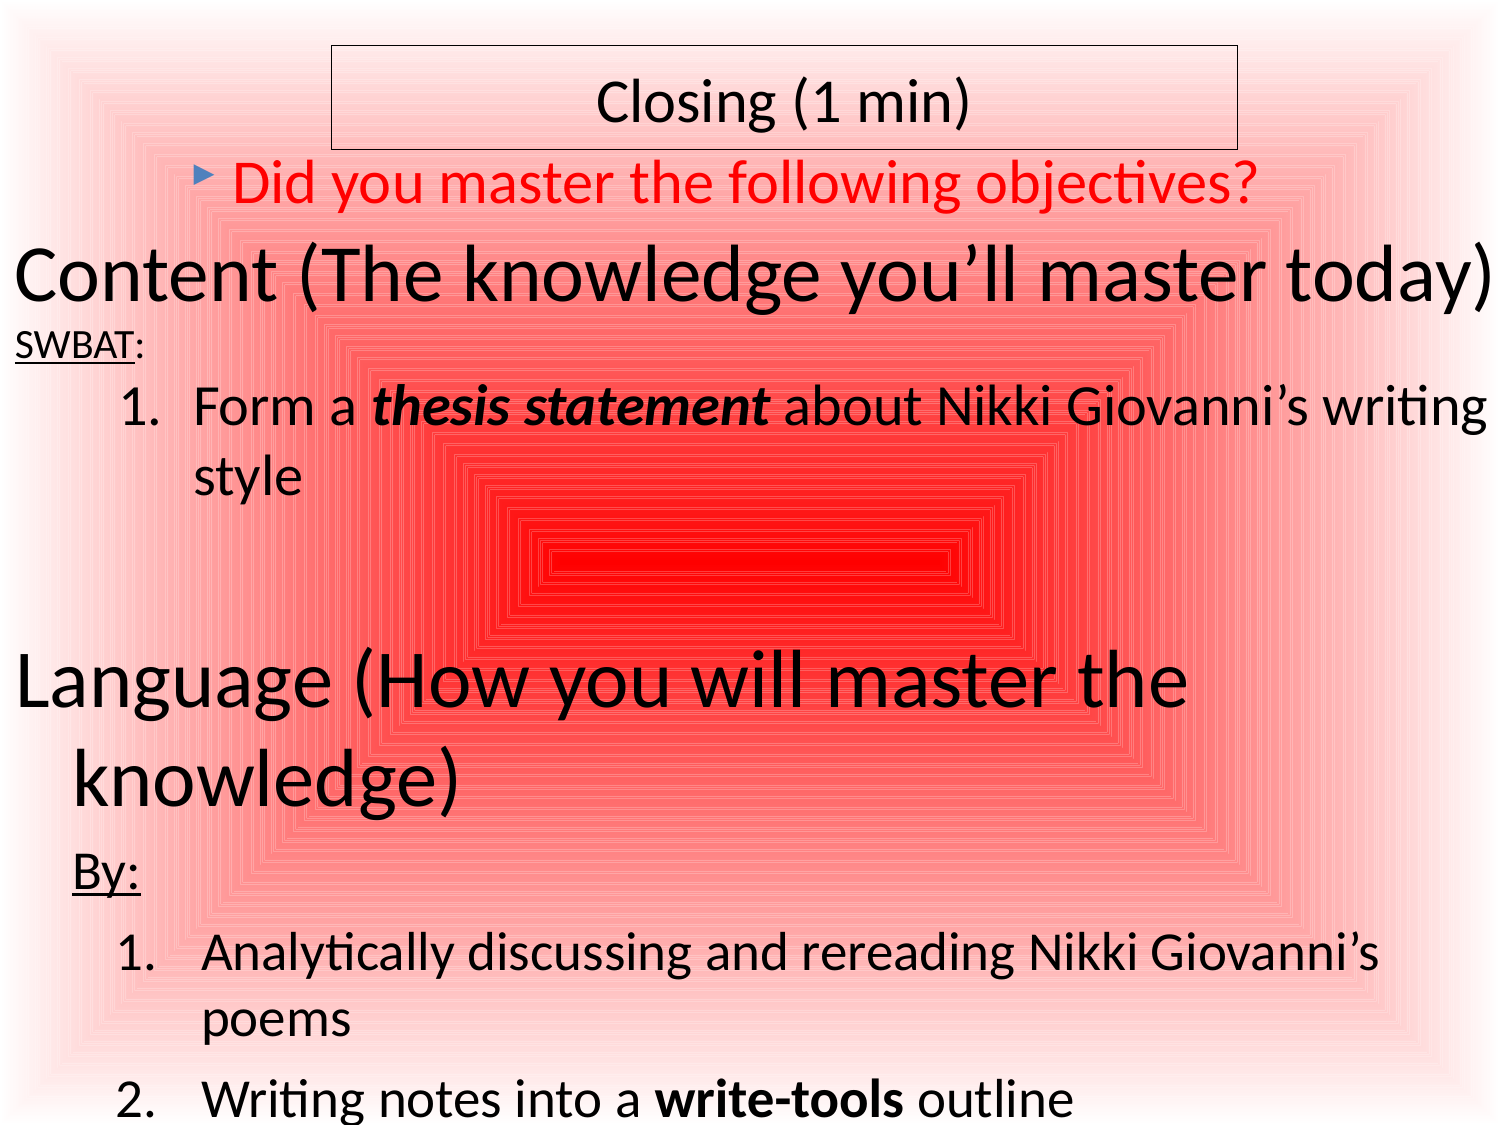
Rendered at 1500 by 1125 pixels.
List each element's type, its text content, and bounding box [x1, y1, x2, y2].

text_box Language (How you will master the knowledge) By: Analytically discussing and rereading Nikki Giovanni’s poems Writing notes into a write-tools outline [0, 640, 1500, 1125]
text_box Content (The knowledge you’ll master today) SWBAT: Form a thesis statement about Nikki Giovanni’s writing style [0, 212, 1500, 640]
title Closing (1 min) [331, 45, 1238, 134]
text_box Did you master the following objectives? [0, 134, 1434, 212]
